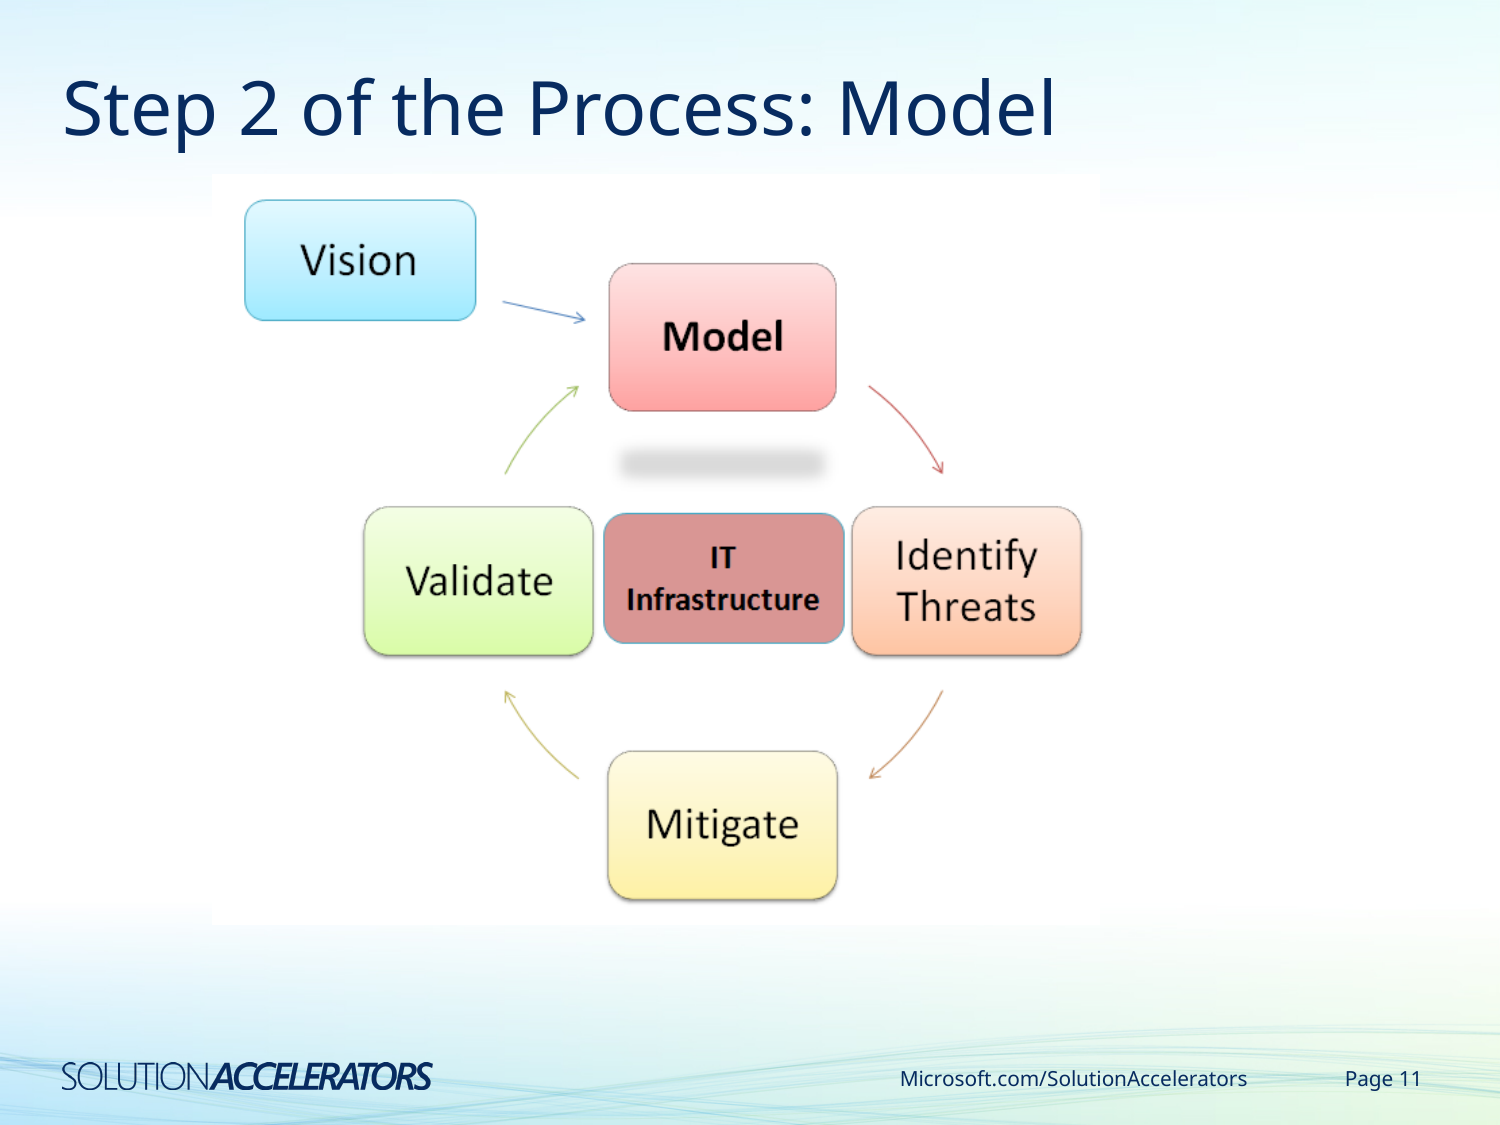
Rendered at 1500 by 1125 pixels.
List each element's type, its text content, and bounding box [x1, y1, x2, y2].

slide_number Page 11 [1287, 1050, 1438, 1110]
picture [0, 0, 1500, 1125]
footer Microsoft.com/SolutionAccelerators [787, 1050, 1263, 1110]
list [212, 174, 1101, 926]
title Step 2 of the Process: Model [62, 37, 1438, 150]
